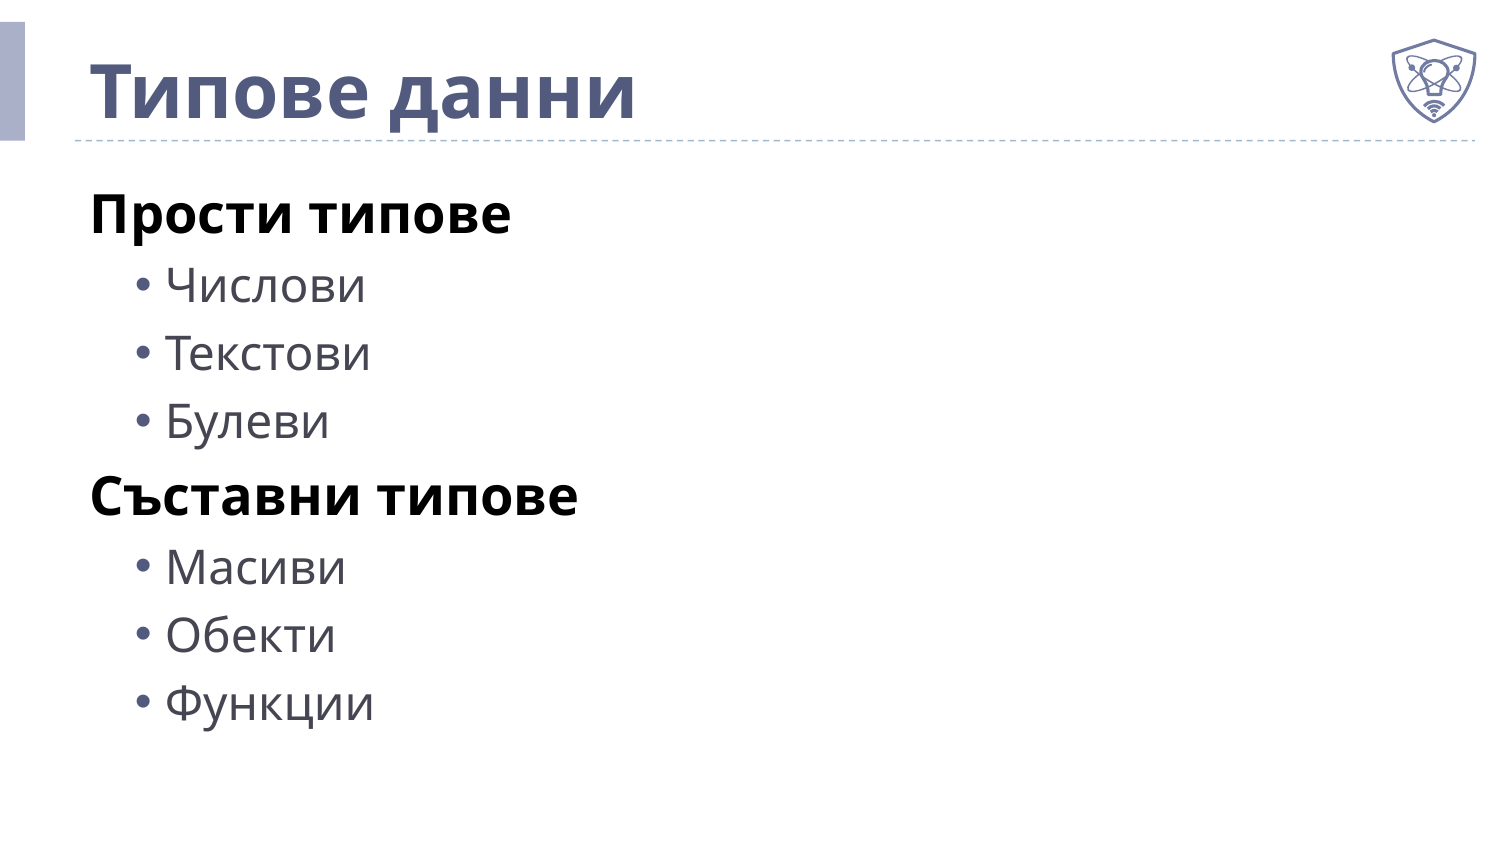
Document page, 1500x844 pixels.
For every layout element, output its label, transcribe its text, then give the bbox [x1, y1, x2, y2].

title Типове данни [75, 18, 1475, 141]
list Прости типове Числови Текстови Булеви Съставни типове Масиви Обекти Функции [75, 171, 1475, 835]
